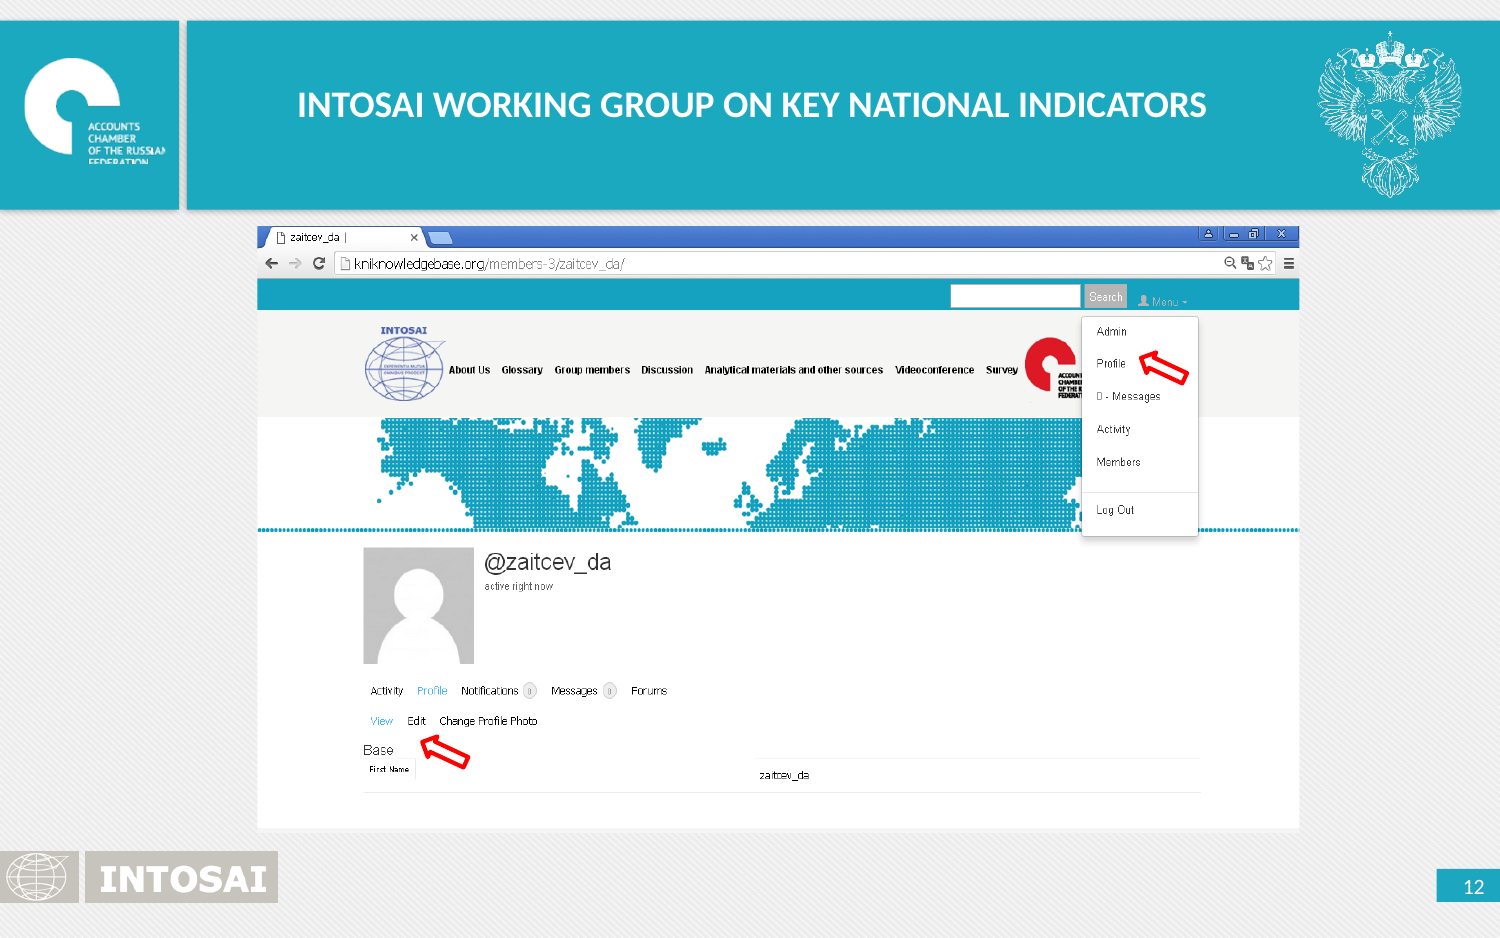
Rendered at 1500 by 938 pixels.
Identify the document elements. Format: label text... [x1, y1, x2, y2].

picture [0, 0, 1500, 938]
text_box INTOSAI WORKING GROUP ON KEY NATIONAL INDICATORS [282, 72, 1265, 133]
